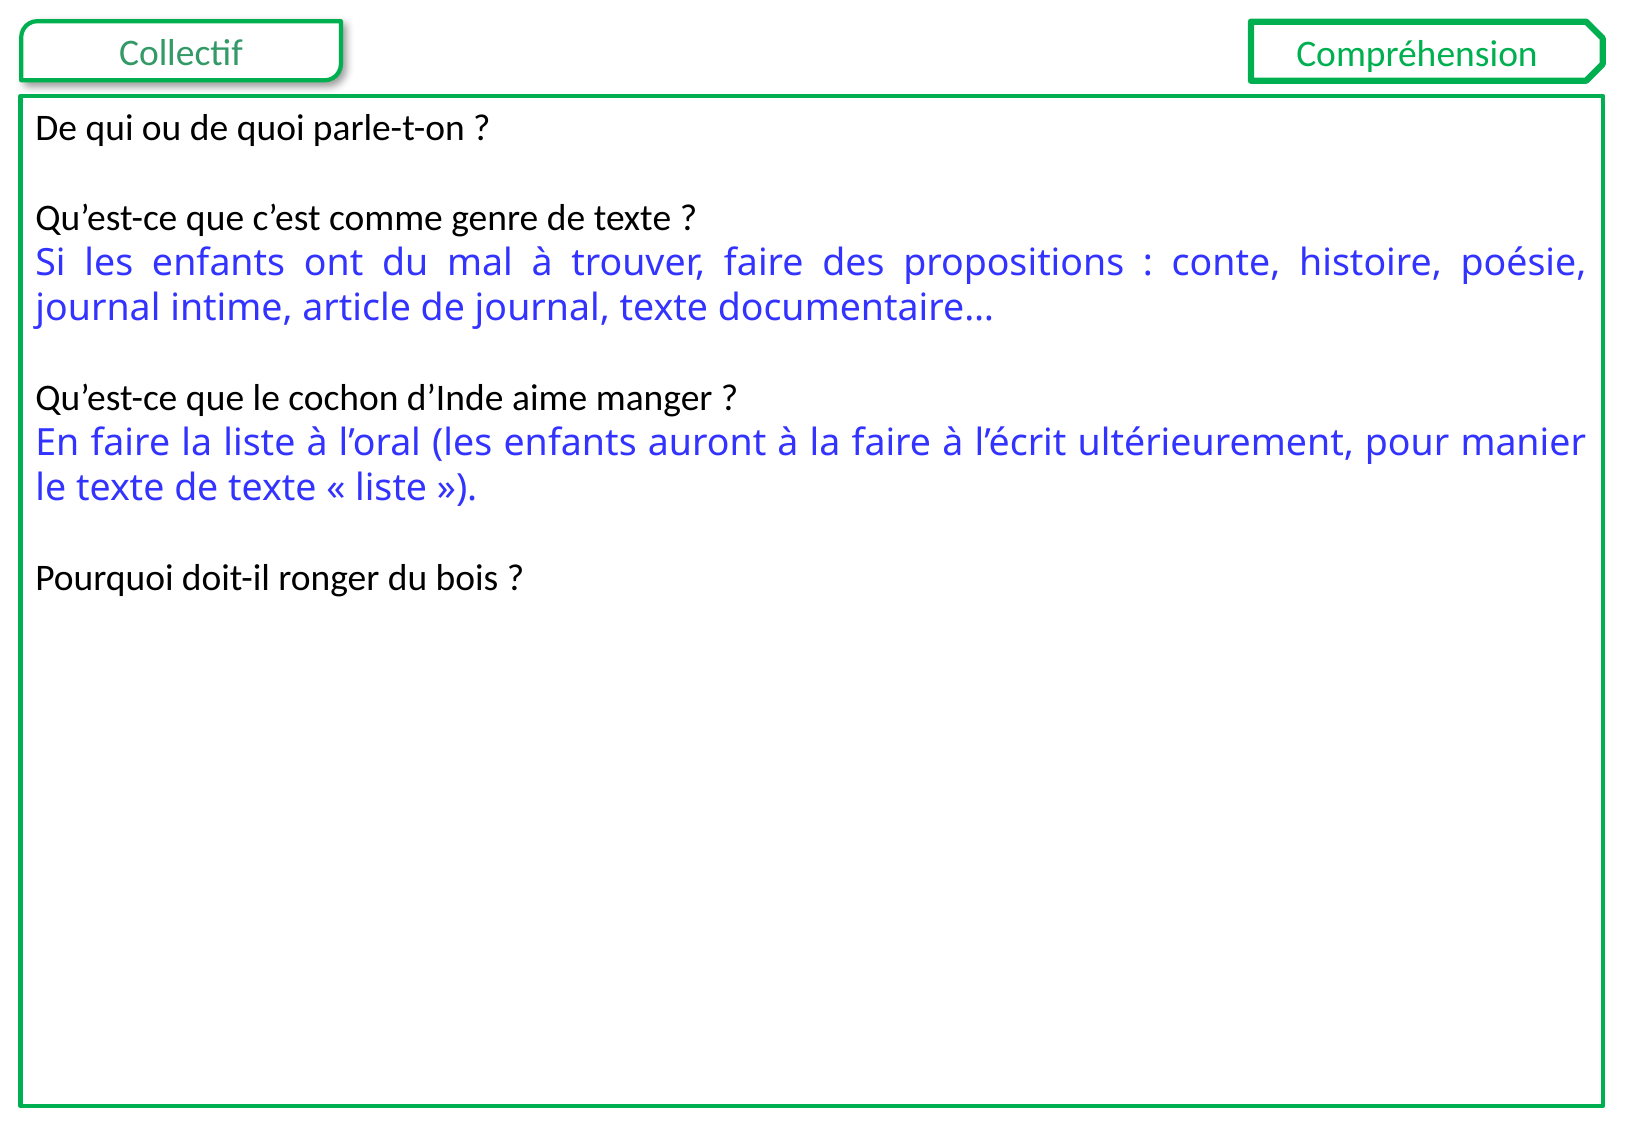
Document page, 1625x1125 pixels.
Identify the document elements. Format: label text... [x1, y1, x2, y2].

list De qui ou de quoi parle-t-on ? Qu’est-ce que c’est comme genre de texte ? Si les enfants ont du mal à trouver, faire des propositions : conte, histoire, poésie, journal intime, article de journal, texte documentaire… Qu’est-ce que le cochon d’Inde aime manger ? En faire la liste à l’oral (les enfants auront à la faire à l’écrit ultérieurement, pour manier le texte de texte « liste »). Pourquoi doit-il ronger du bois ? [18, 94, 1605, 1108]
list Compréhension [1250, 21, 1584, 81]
